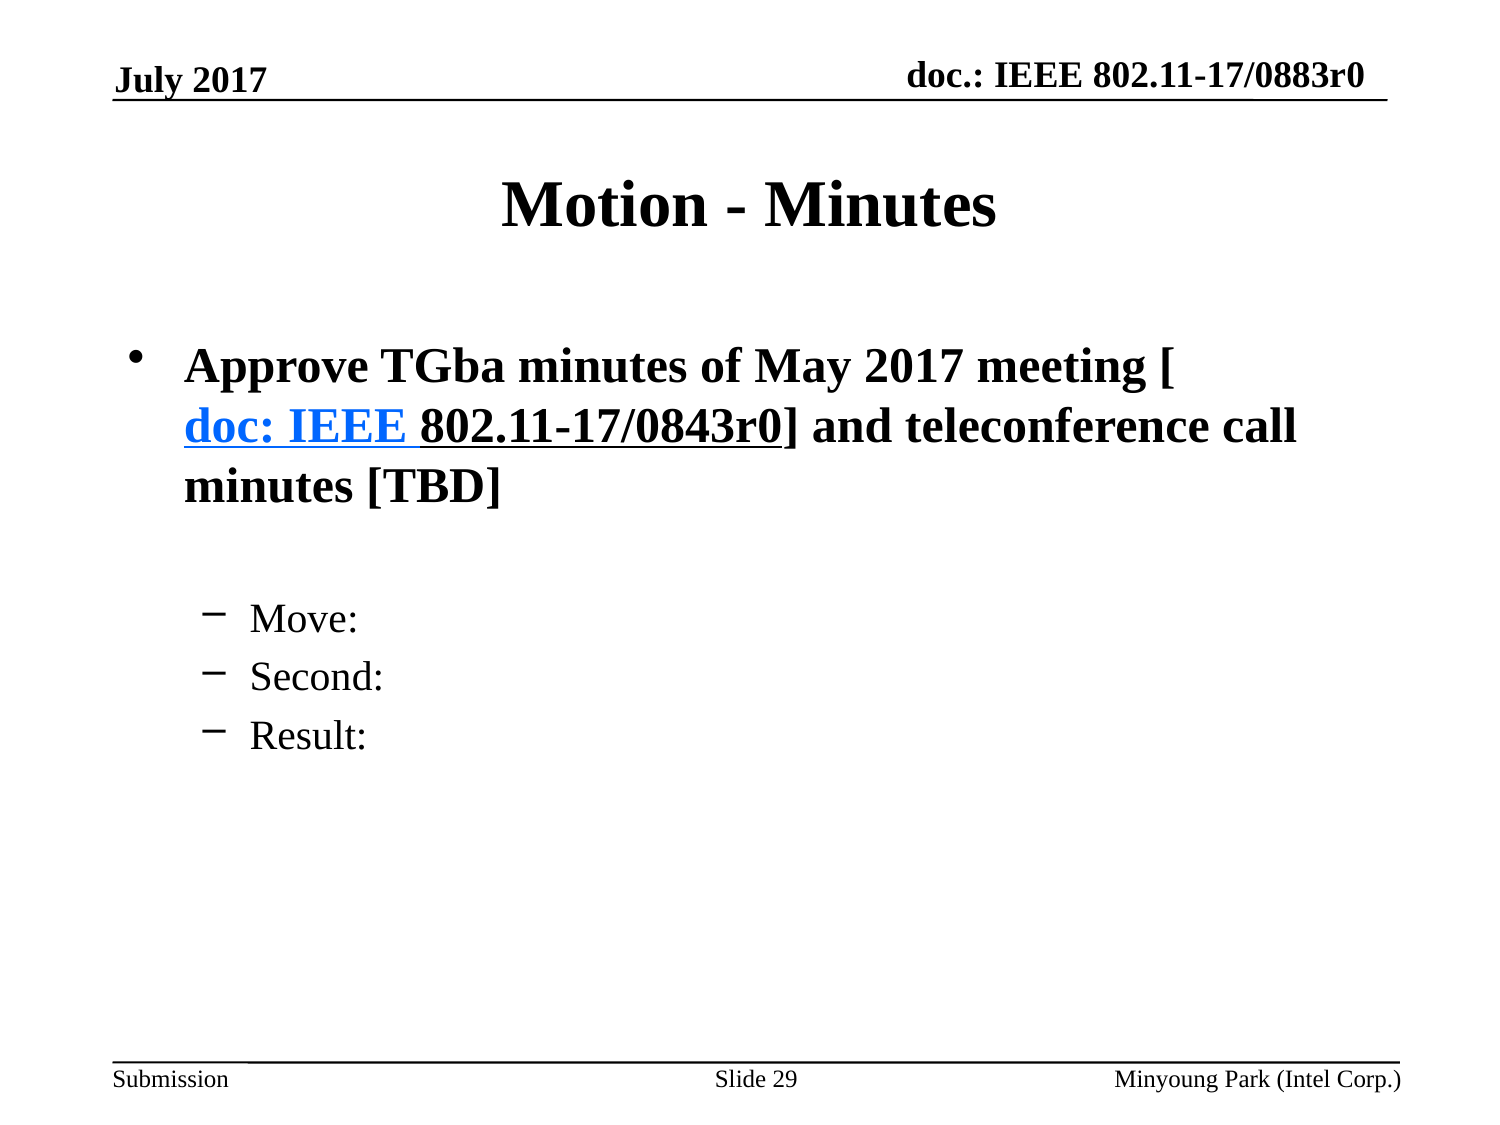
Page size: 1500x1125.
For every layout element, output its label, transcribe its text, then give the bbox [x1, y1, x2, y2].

footer Minyoung Park (Intel Corp.) [949, 1061, 1402, 1093]
slide_number Slide 29 [712, 1061, 800, 1093]
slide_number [114, 54, 374, 101]
title Motion - Minutes [112, 112, 1388, 288]
list Approve TGba minutes of May 2017 meeting [doc: IEEE 802.11-17/0843r0] and teleconference call minutes [TBD] Move: Second: Result: [112, 324, 1388, 1000]
